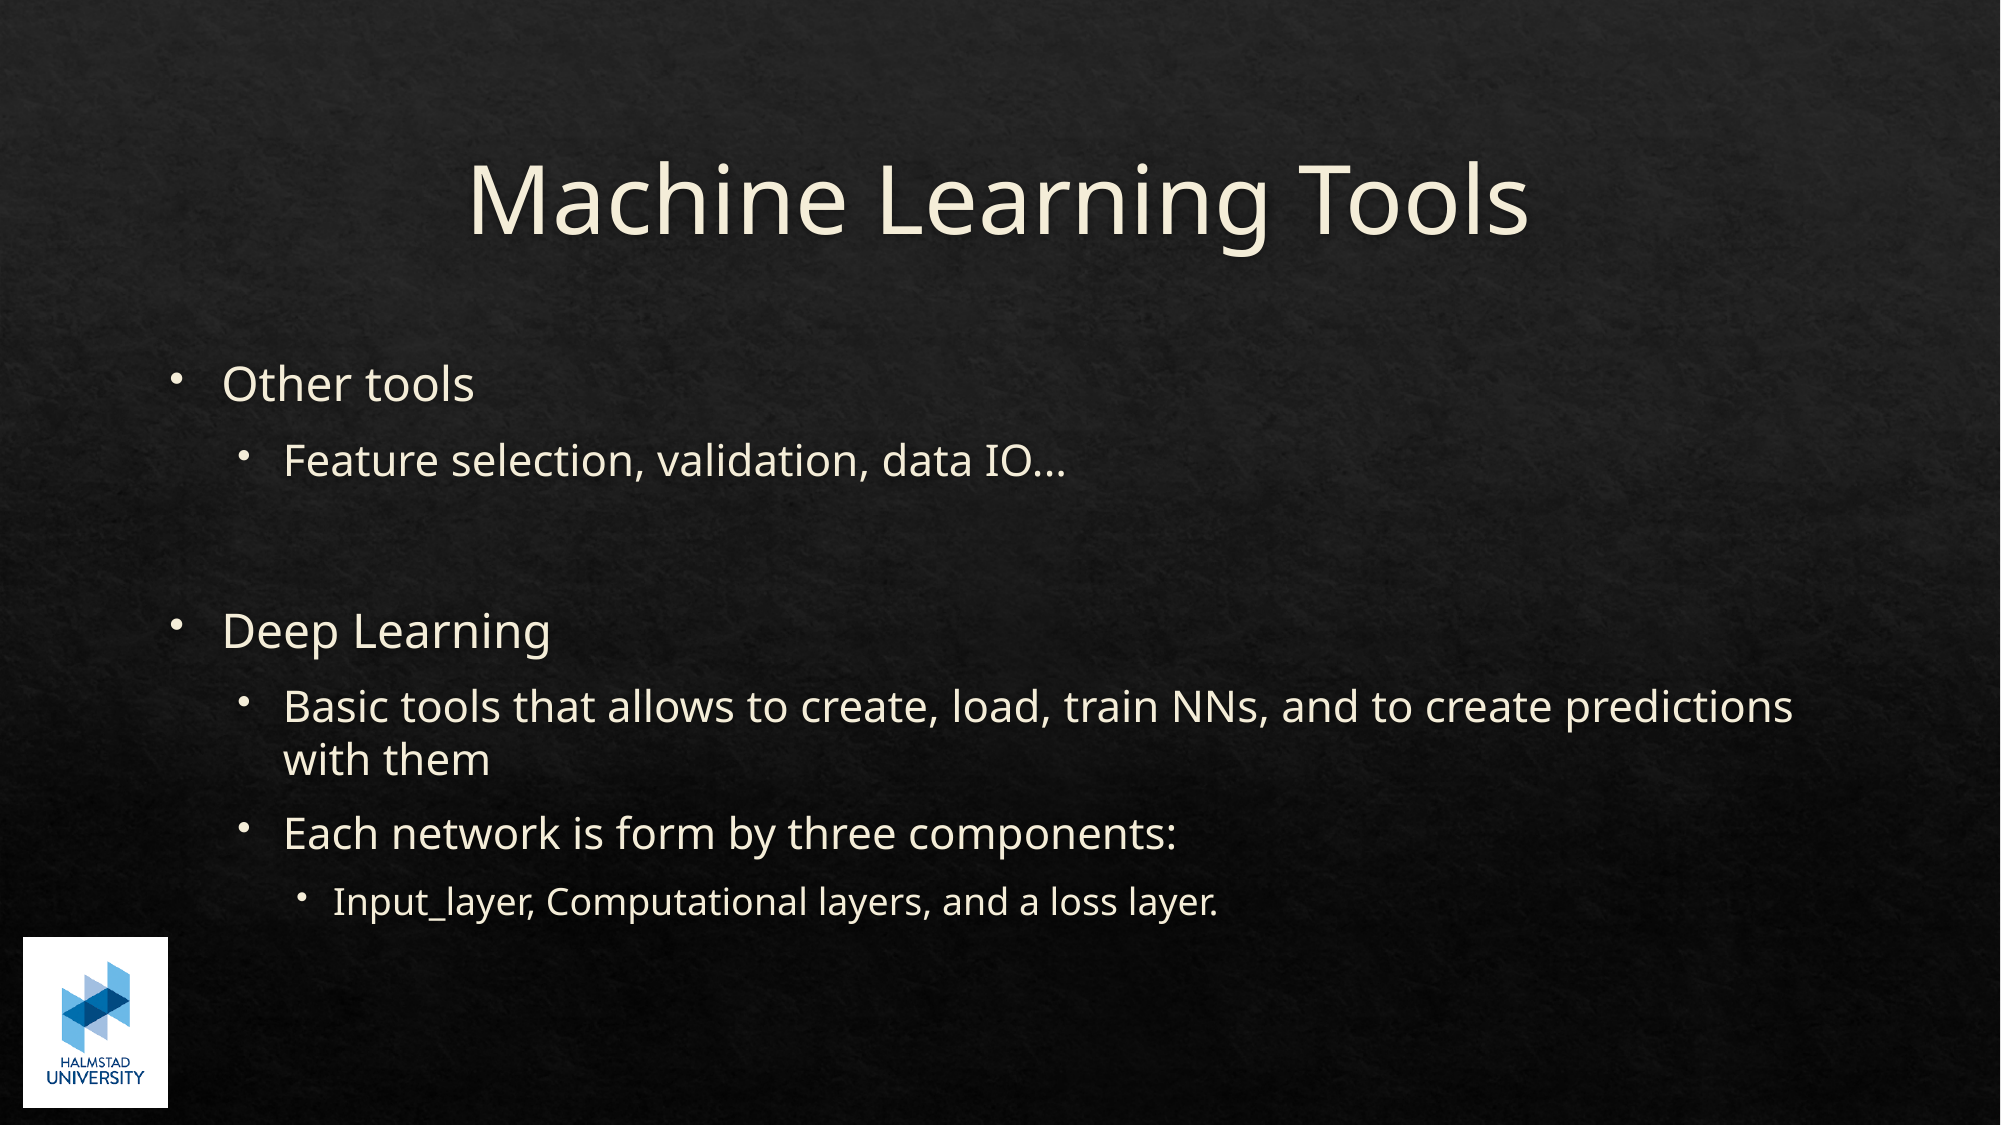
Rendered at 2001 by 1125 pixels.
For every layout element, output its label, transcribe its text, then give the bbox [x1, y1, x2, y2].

list Other tools Feature selection, validation, data IO... Deep Learning Basic tools that allows to create, load, train NNs, and to create predictions with them Each network is form by three components: Input_layer, Computational layers, and a loss layer. [149, 340, 1849, 1025]
title Machine Learning Tools [149, 99, 1849, 307]
picture [23, 937, 168, 1108]
